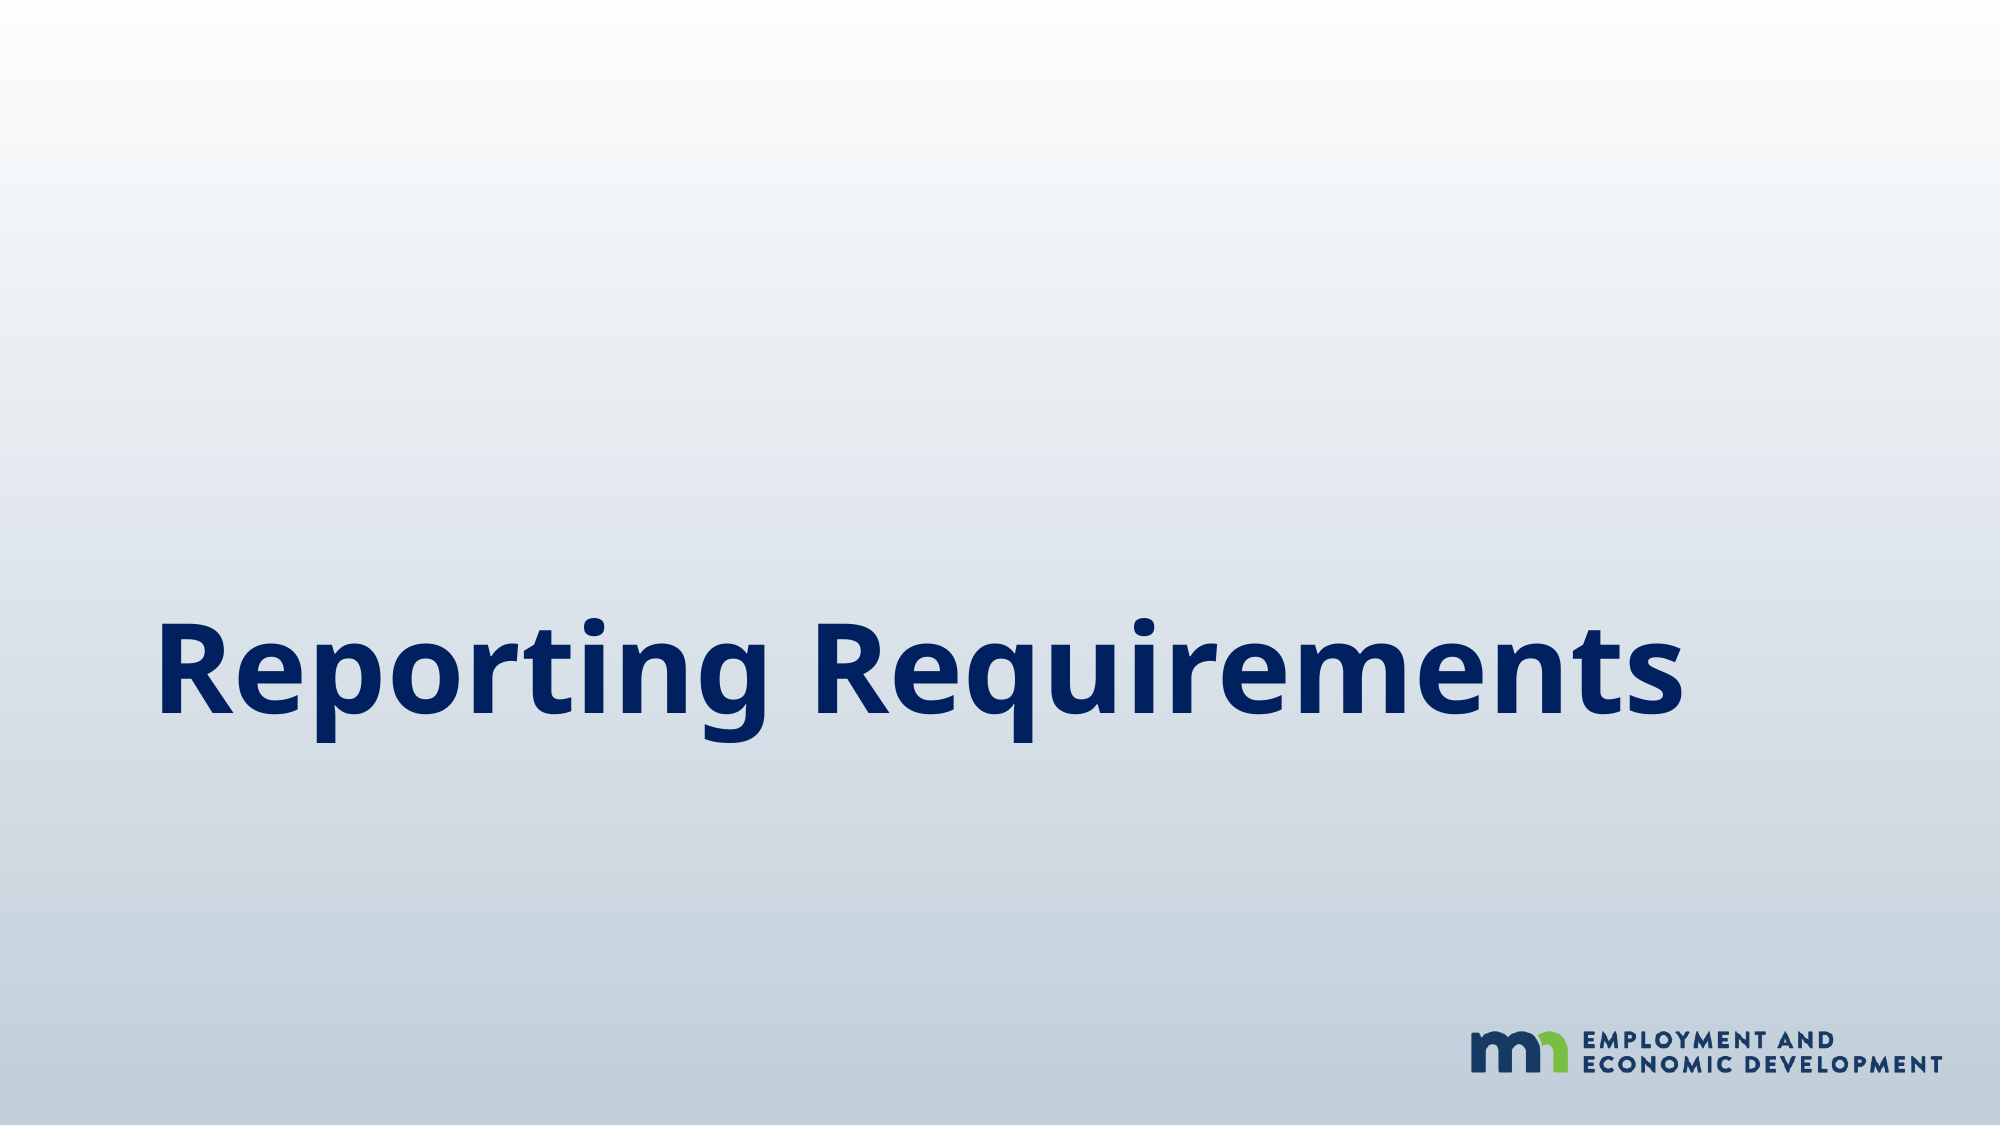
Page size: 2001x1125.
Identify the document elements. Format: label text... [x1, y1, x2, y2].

picture [0, 0, 2000, 1125]
title Reporting Requirements [136, 280, 1862, 749]
